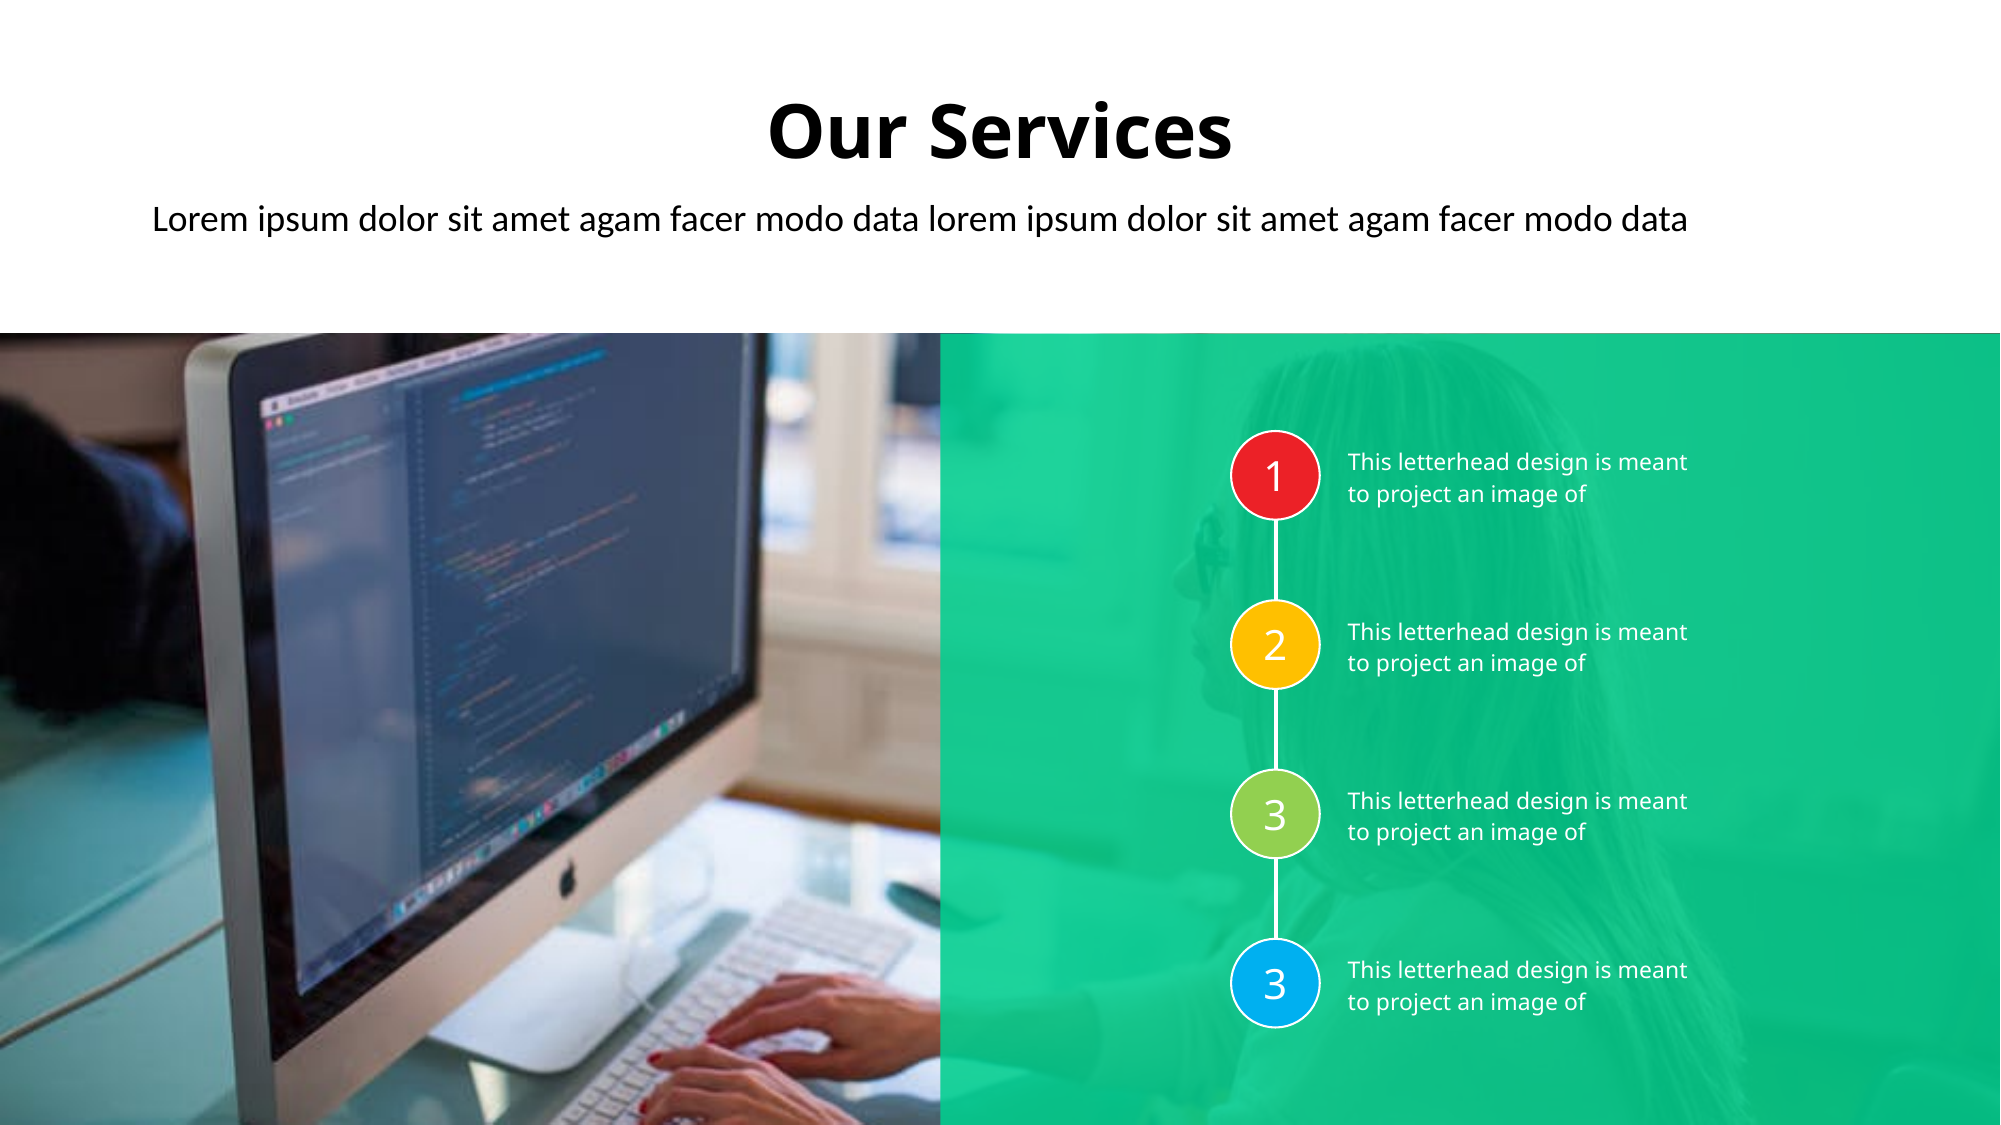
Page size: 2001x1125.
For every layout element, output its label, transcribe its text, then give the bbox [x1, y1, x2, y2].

picture [0, 333, 2000, 1125]
subtitle Lorem ipsum dolor sit amet agam facer modo data lorem ipsum dolor sit amet agam facer modo data [137, 186, 1863, 227]
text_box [1231, 430, 1710, 1028]
title Our Services [137, 78, 1863, 186]
